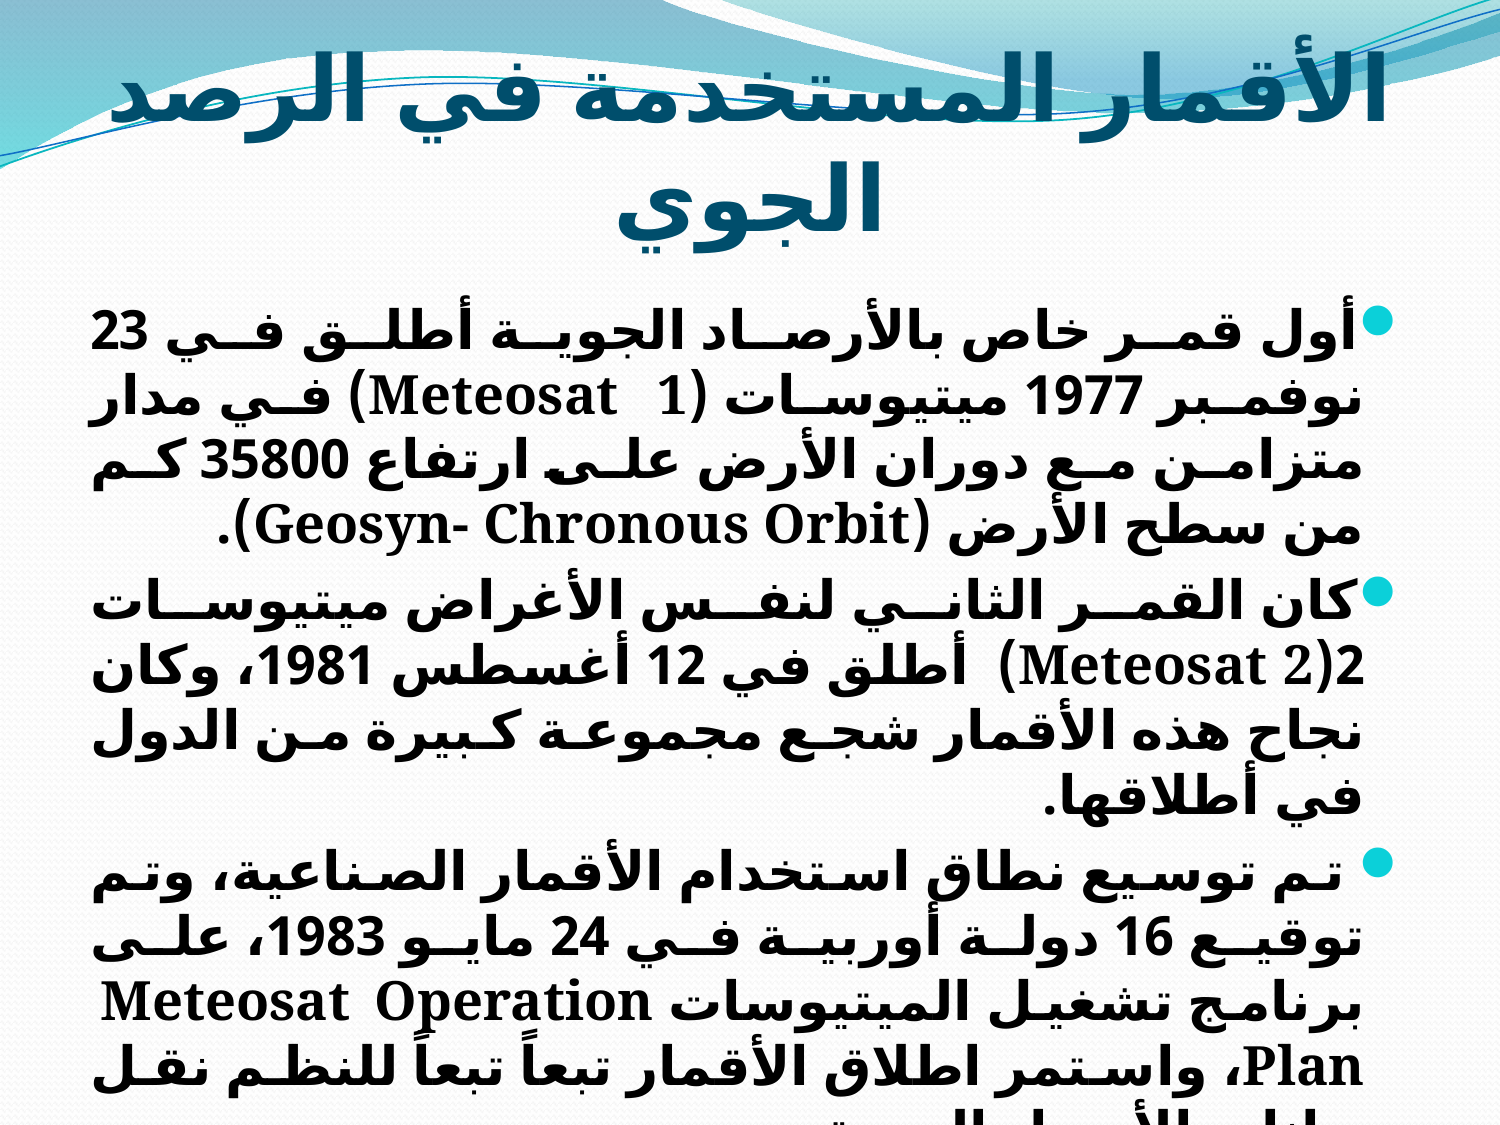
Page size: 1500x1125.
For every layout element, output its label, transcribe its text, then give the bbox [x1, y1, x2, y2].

list أول قمر خاص بالأرصاد الجوية أطلق في 23 نوفمبر 1977 ميتيوسات (Meteosat 1) في مدار متزامن مع دوران الأرض على ارتفاع 35800 كم من سطح الأرض (Geosyn- Chronous Orbit). كان القمر الثاني لنفس الأغراض ميتيوسات 2(Meteosat 2) أطلق في 12 أغسطس 1981، وكان نجاح هذه الأقمار شجع مجموعة كبيرة من الدول في أطلاقها. تم توسيع نطاق استخدام الأقمار الصناعية، وتم توقيع 16 دولة أوربية في 24 مايو 1983، على برنامج تشغيل الميتيوسات Meteosat Operation Plan، واستمر اطلاق الأقمار تبعاً تبعاً للنظم نقل بيانات الأرصاد الجوية. [75, 287, 1425, 1038]
title الأقمار المستخدمة في الرصد الجوي [75, 115, 1425, 250]
